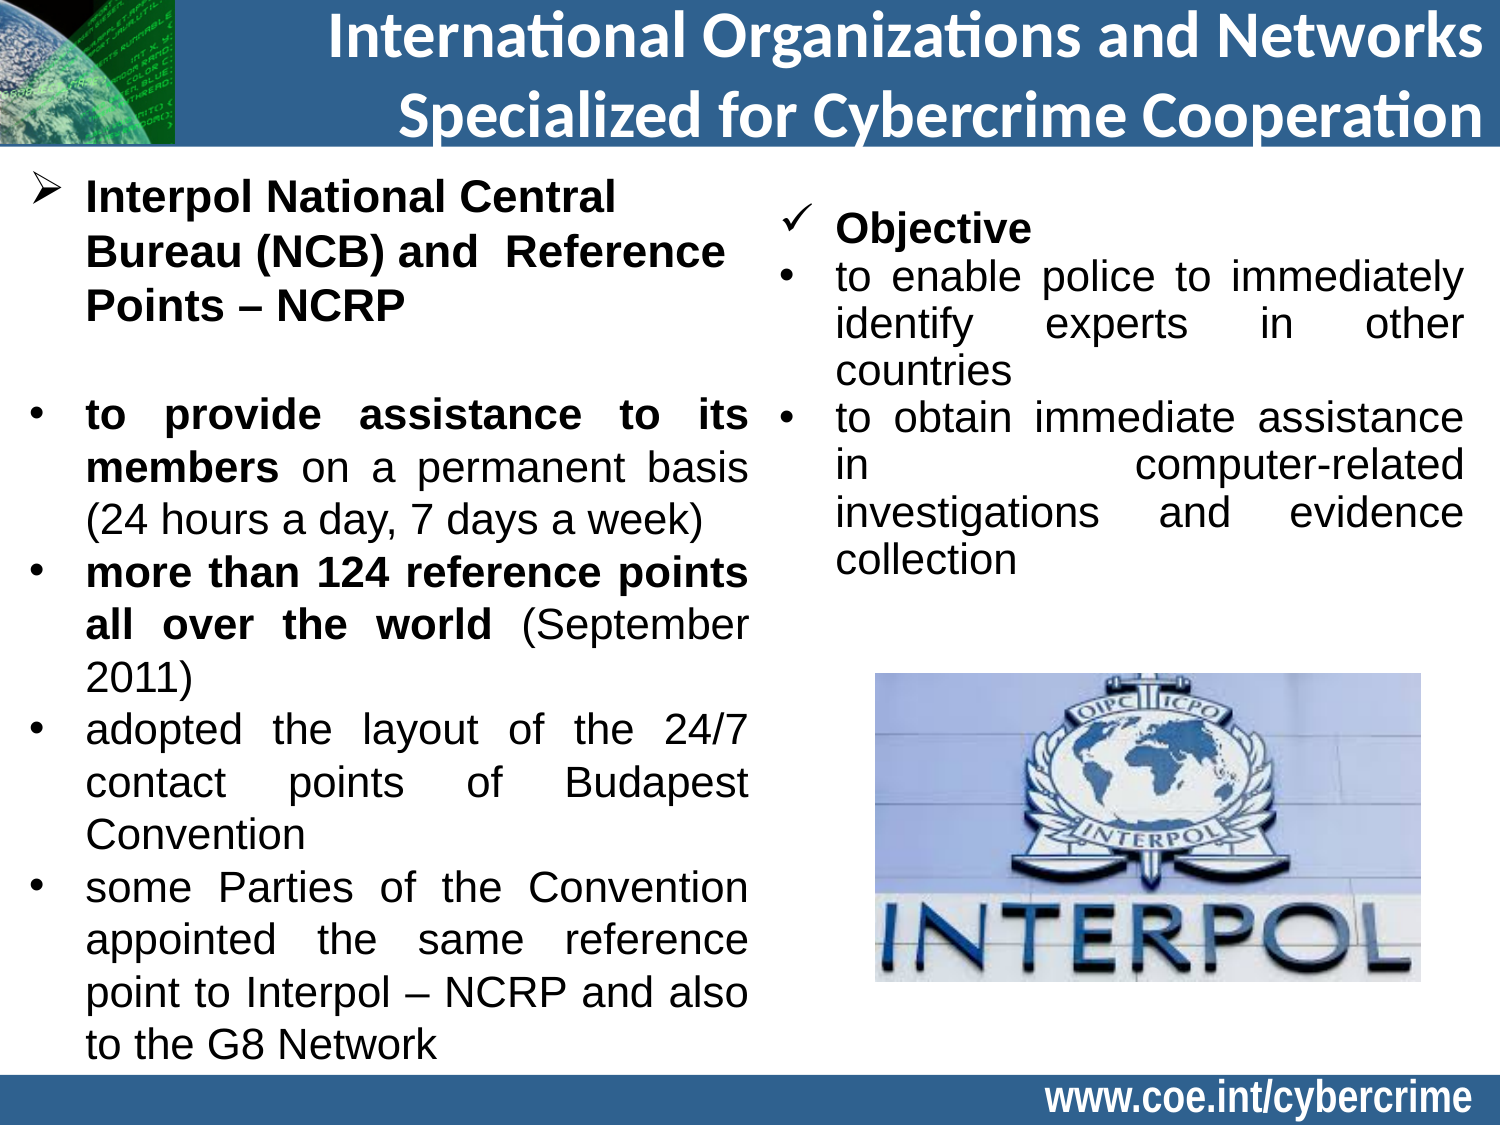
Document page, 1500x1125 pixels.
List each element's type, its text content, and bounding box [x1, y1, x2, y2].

text_box International Organizations and Networks Specialized for Cybercrime Cooperation [177, 0, 1500, 149]
picture [0, 0, 175, 144]
text_box [0, 1073, 1030, 1125]
text_box www.coe.int/cybercrime [1030, 1059, 1500, 1125]
text_box Objective to enable police to immediately identify experts in other countries to obtain immediate assistance in computer-related investigations and evidence collection [764, 198, 1480, 592]
picture [875, 673, 1422, 982]
text_box Interpol National Central Bureau (NCB) and Reference Points – NCRP to provide assistance to its members on a permanent basis (24 hours a day, 7 days a week) more than 124 reference points all over the world (September 2011) adopted the layout of the 24/7 contact points of Budapest Convention some Parties of the Convention appointed the same reference point to Interpol – NCRP and also to the G8 Network [14, 158, 765, 1076]
